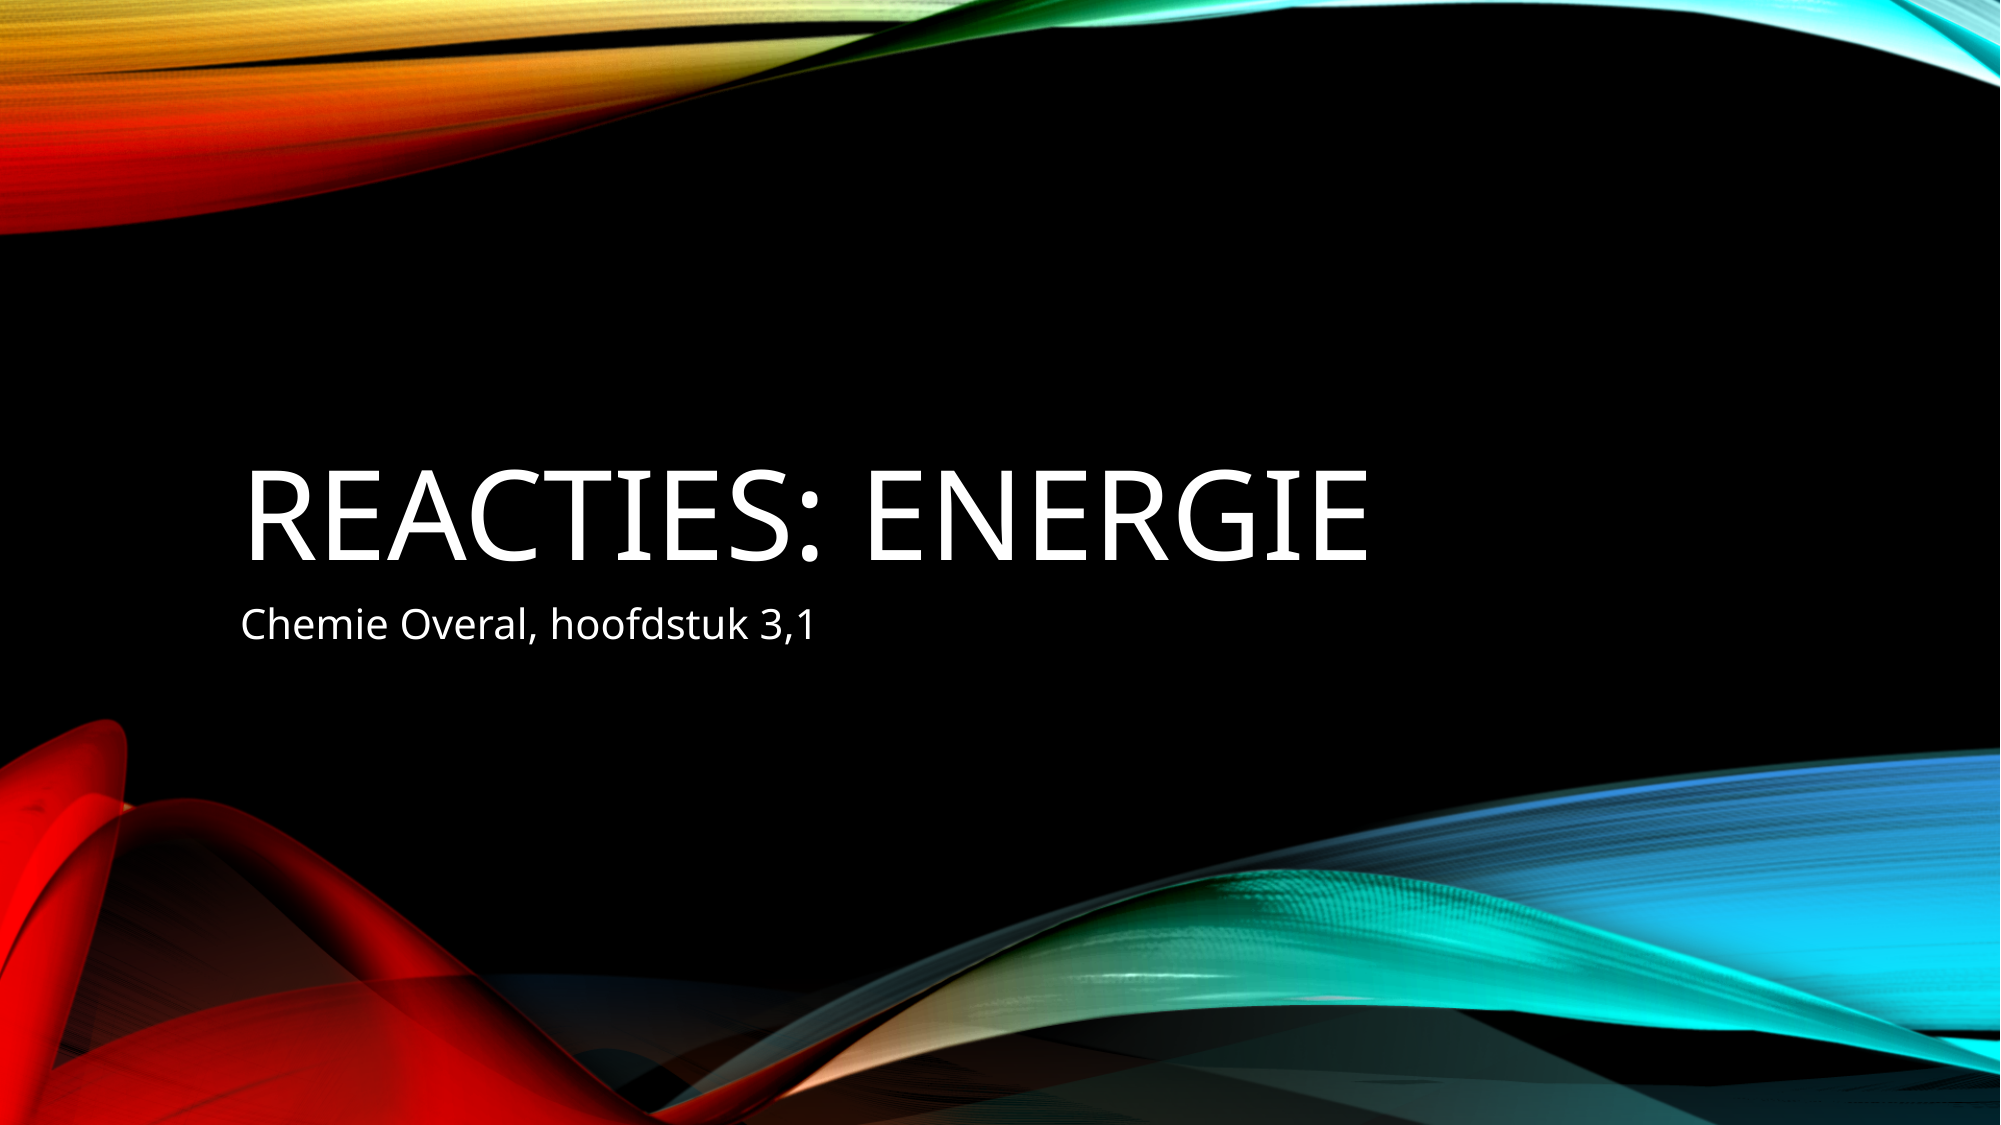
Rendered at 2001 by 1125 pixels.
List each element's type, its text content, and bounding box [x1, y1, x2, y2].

picture [0, 0, 2000, 237]
picture [0, 717, 2000, 1125]
title Reacties: Energie [225, 295, 1775, 595]
subtitle Chemie Overal, hoofdstuk 3,1 [225, 595, 1775, 709]
